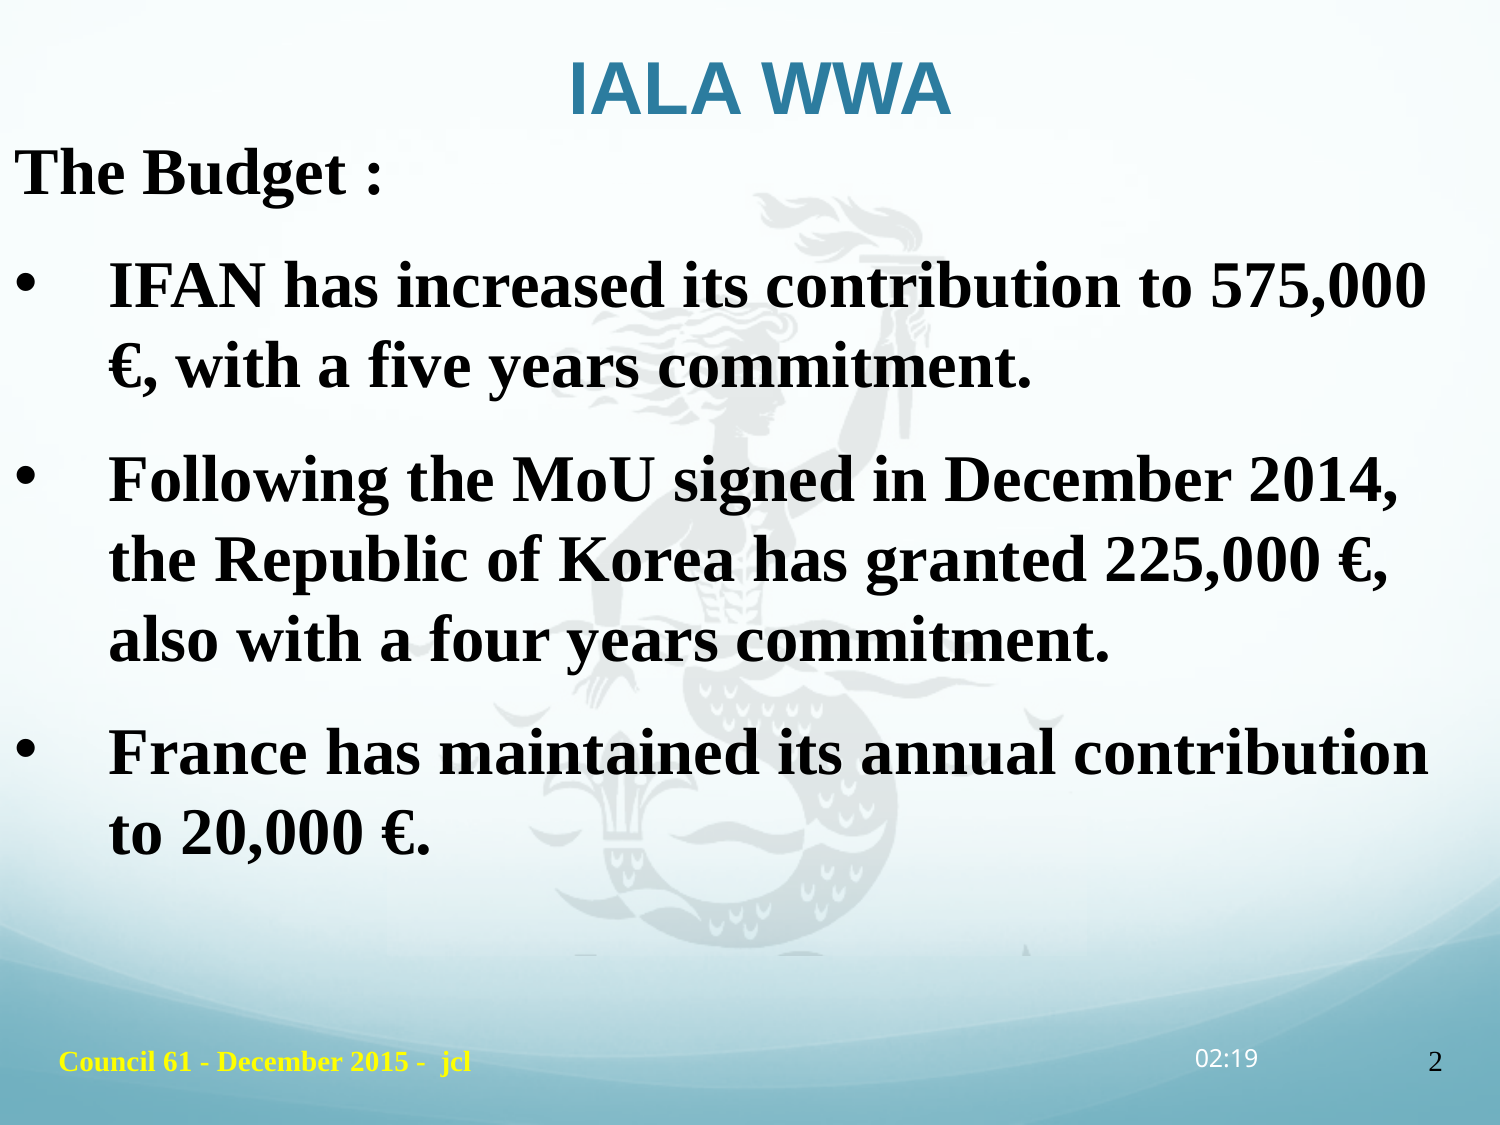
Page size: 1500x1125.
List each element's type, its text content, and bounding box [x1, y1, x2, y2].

text_box The Budget : IFAN has increased its contribution to 575,000 €, with a five years commitment. Following the MoU signed in December 2014, the Republic of Korea has granted 225,000 €, also with a four years commitment. France has maintained its annual contribution to 20,000 €. [0, 120, 1458, 1125]
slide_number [923, 1029, 1274, 1090]
footer Council 61 - December 2015 - jcl [43, 1029, 838, 1090]
slide_number 2 [1295, 1029, 1459, 1090]
title IALA WWA [43, 0, 1500, 138]
